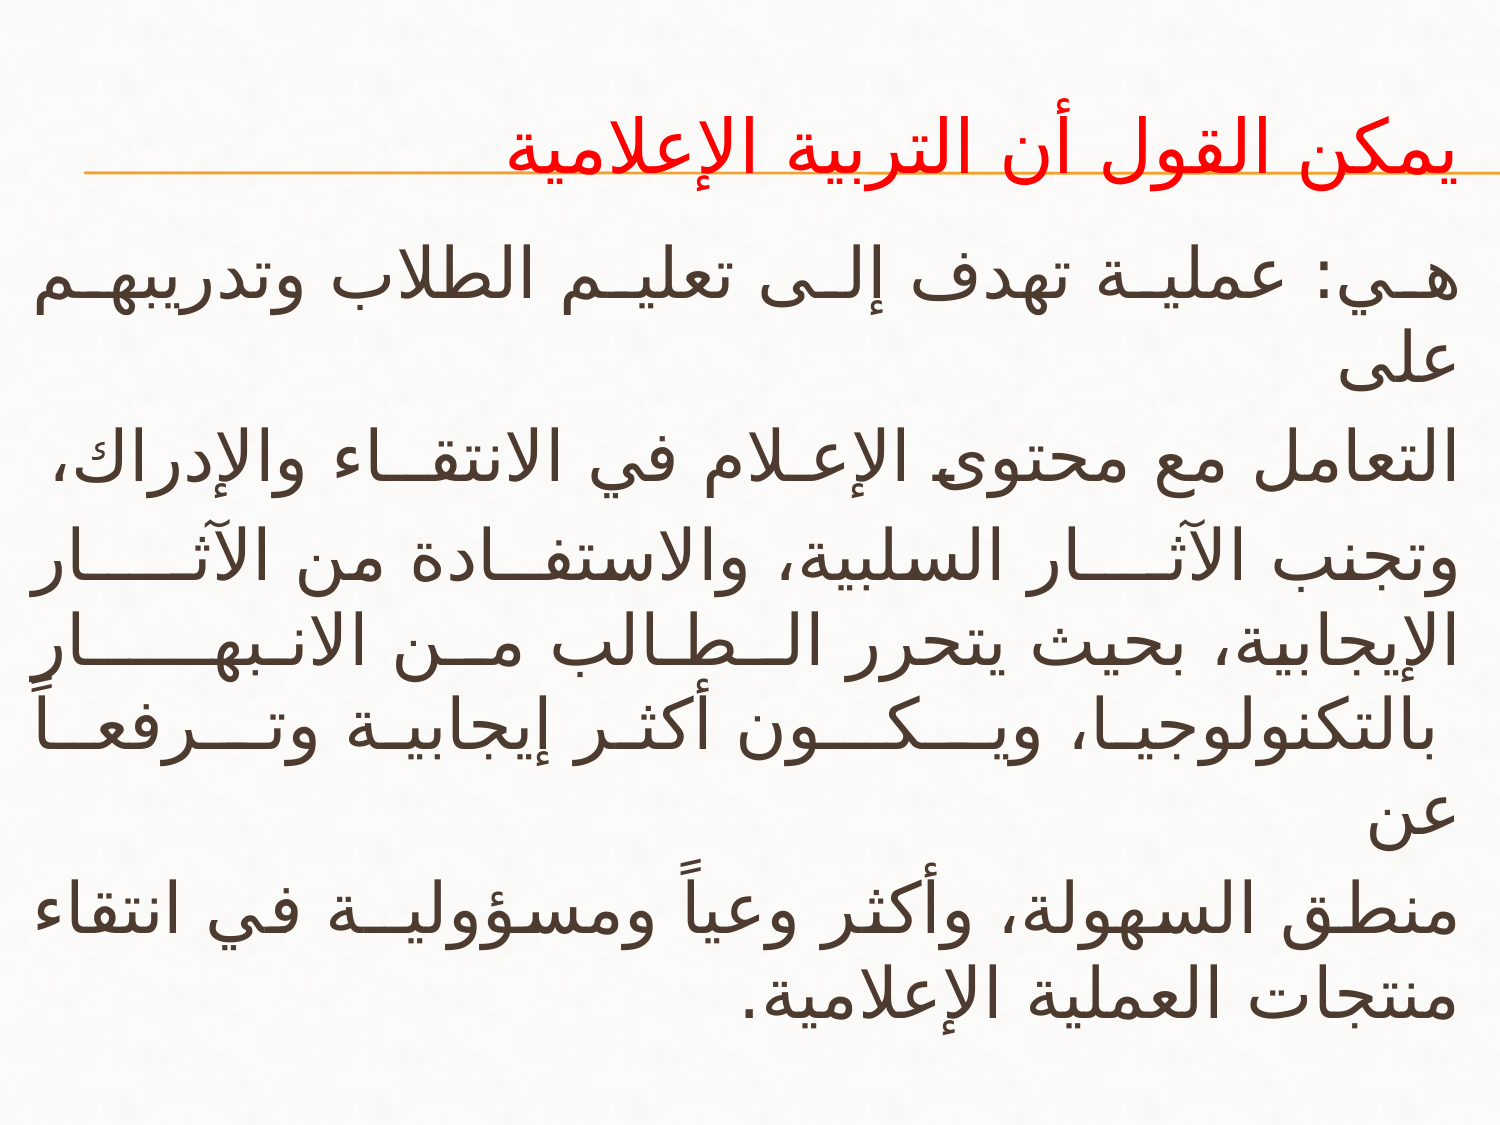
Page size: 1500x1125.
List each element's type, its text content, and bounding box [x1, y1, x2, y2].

title يمكن القول أن التربية الإعلامية [50, 75, 1475, 213]
list هي: عملية تهدف إلى تعليم الطلاب وتدريبهم على التعامل مع محتوى الإعـلام في الانتقــاء والإدراك، وتجنب الآثــــار السلبية، والاستفــادة من الآثـــــار الإيجابية، بحيث يتحرر الــطـالب مــن الانـبهــــــار بالتكنولوجيا، ويــكـــون أكثر إيجابية وتــرفعــاً عن منطق السهولة، وأكثر وعياً ومسؤوليــة في انتقاء منتجات العملية الإعلامية. [17, 220, 1477, 1048]
